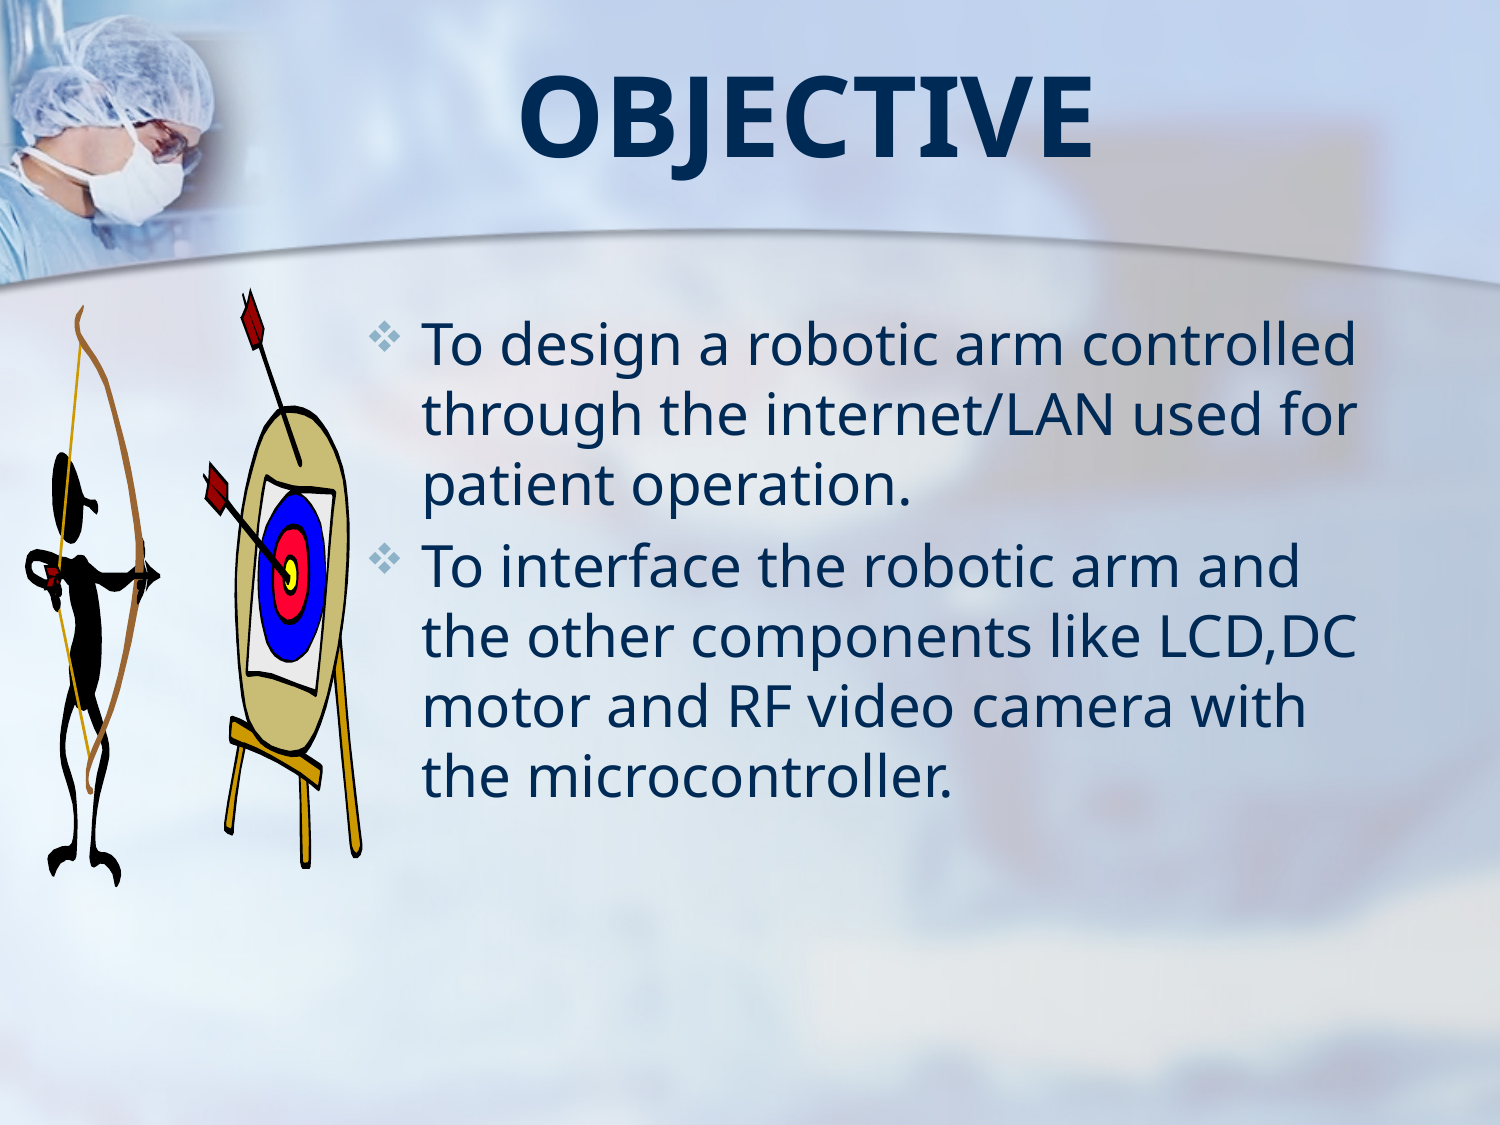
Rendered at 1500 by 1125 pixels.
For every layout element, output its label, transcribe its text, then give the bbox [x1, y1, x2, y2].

picture [0, 0, 1500, 1125]
title objective [199, 24, 1413, 201]
list To design a robotic arm controlled through the internet/LAN used for patient operation. To interface the robotic arm and the other components like LCD,DC motor and RF video camera with the microcontroller. [349, 299, 1413, 963]
